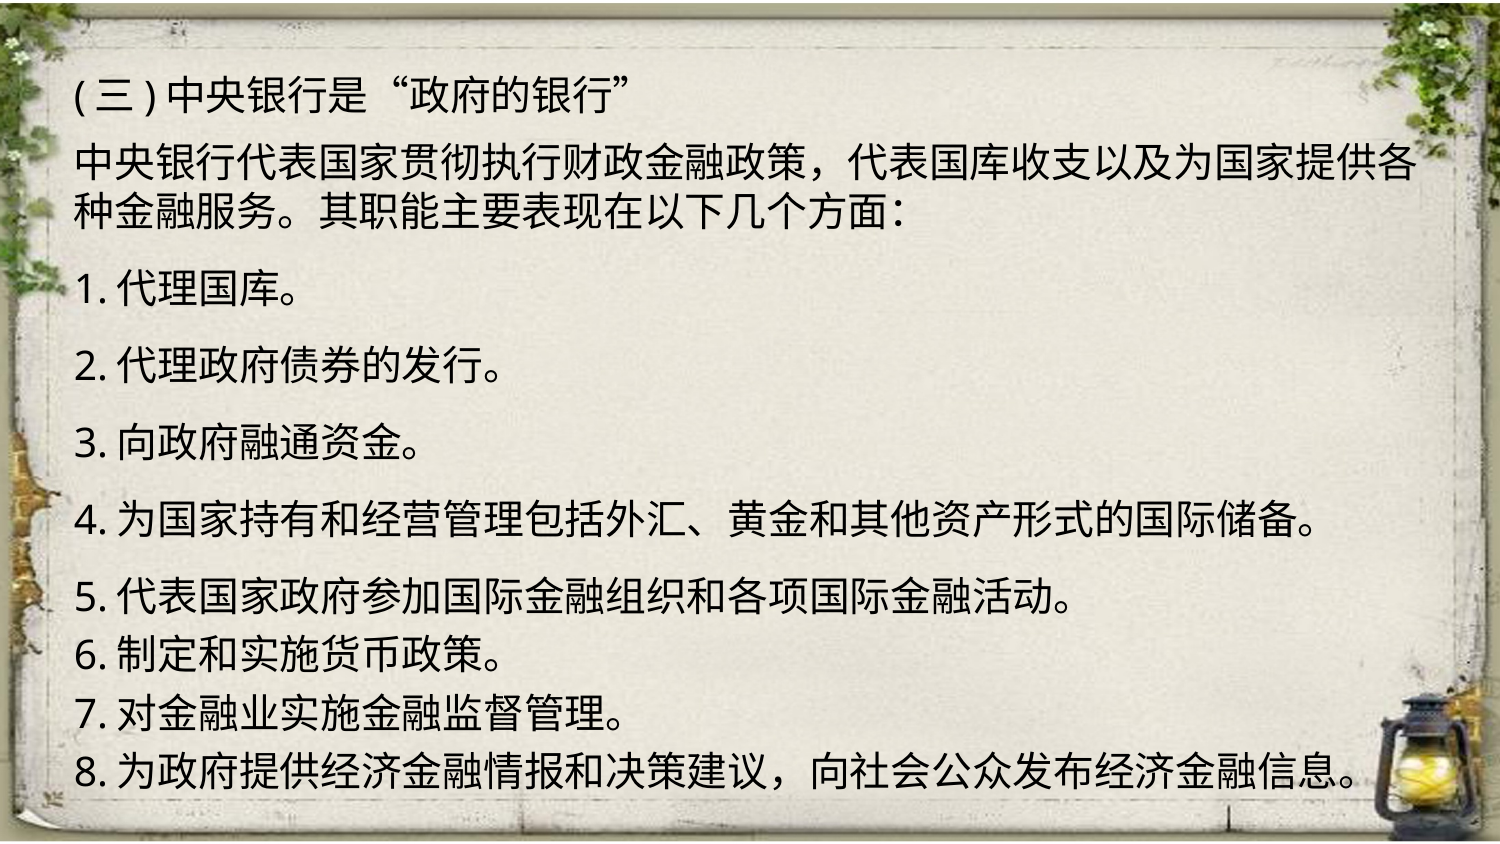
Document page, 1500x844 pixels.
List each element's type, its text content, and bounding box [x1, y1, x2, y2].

picture [0, 0, 1500, 844]
list (三)中央银行是“政府的银行” 中央银行代表国家贯彻执行财政金融政策，代表国库收支以及为国家提供各种金融服务。其职能主要表现在以下几个方面： 1.代理国库。 2.代理政府债券的发行。 3.向政府融通资金。 4.为国家持有和经营管理包括外汇、黄金和其他资产形式的国际储备。 5.代表国家政府参加国际金融组织和各项国际金融活动。 6.制定和实施货币政策。 7.对金融业实施金融监督管理。 8.为政府提供经济金融情报和决策建议，向社会公众发布经济金融信息。 [58, 61, 1439, 815]
